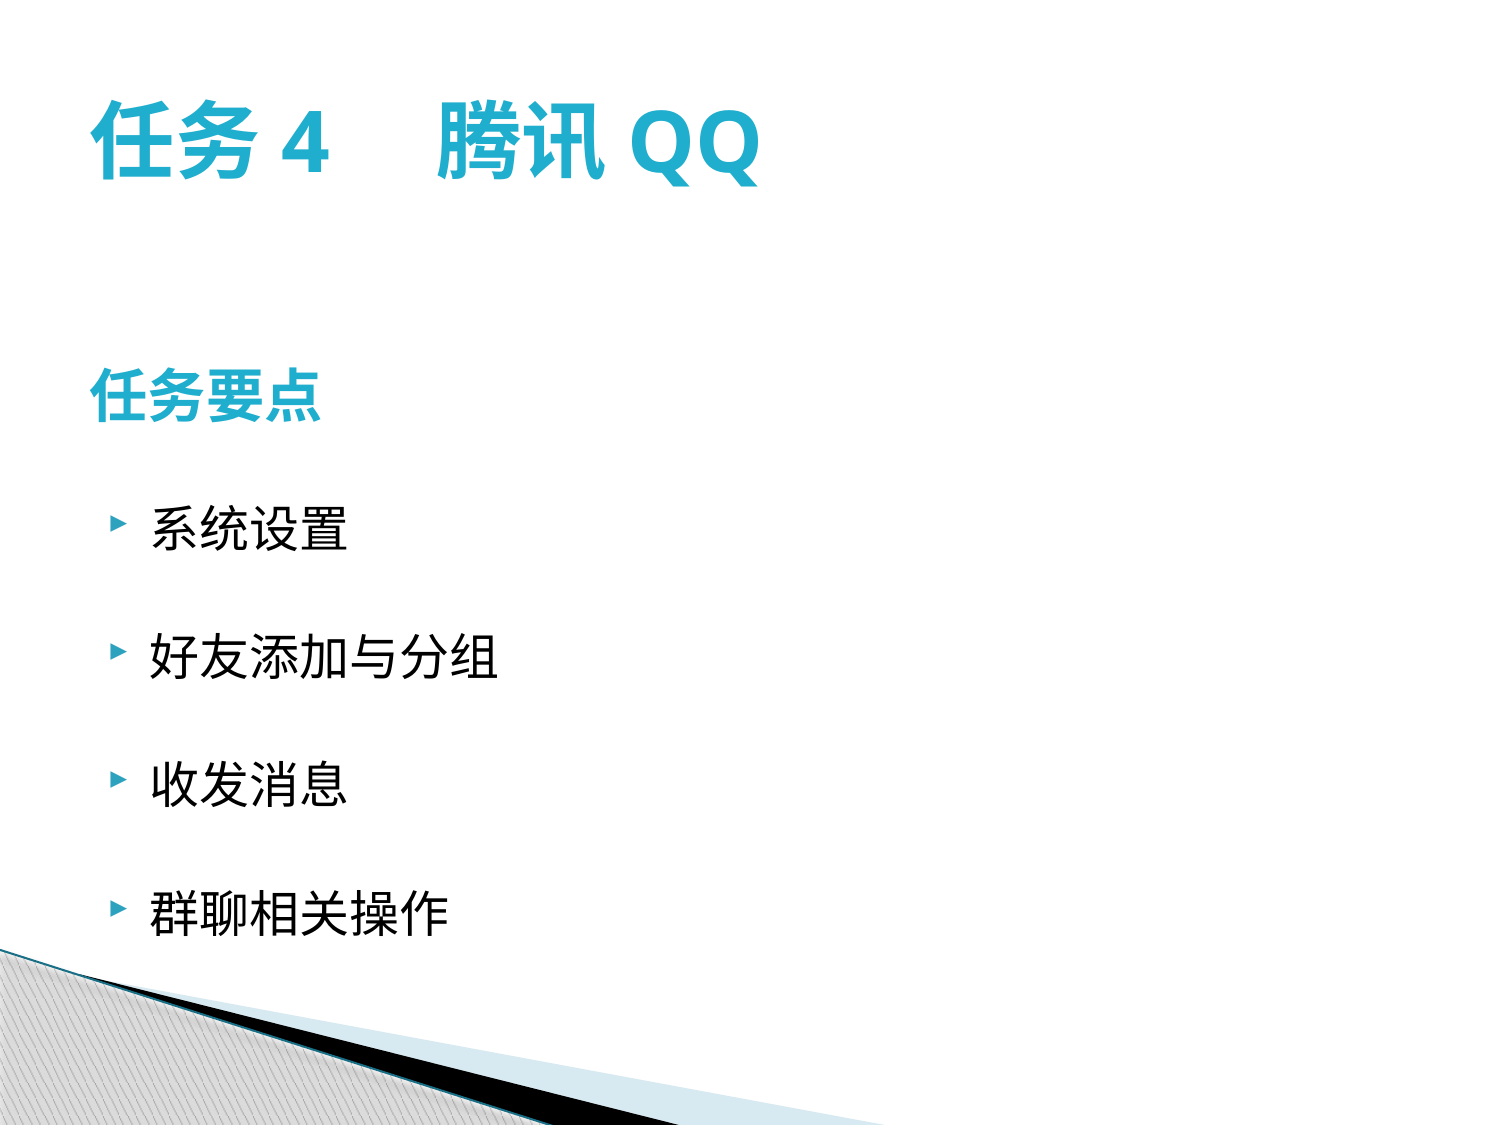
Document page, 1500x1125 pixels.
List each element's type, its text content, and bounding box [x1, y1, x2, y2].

list 任务要点 系统设置 好友添加与分组 收发消息 群聊相关操作 [75, 309, 1425, 953]
title 任务4 腾讯QQ [75, 45, 1425, 233]
